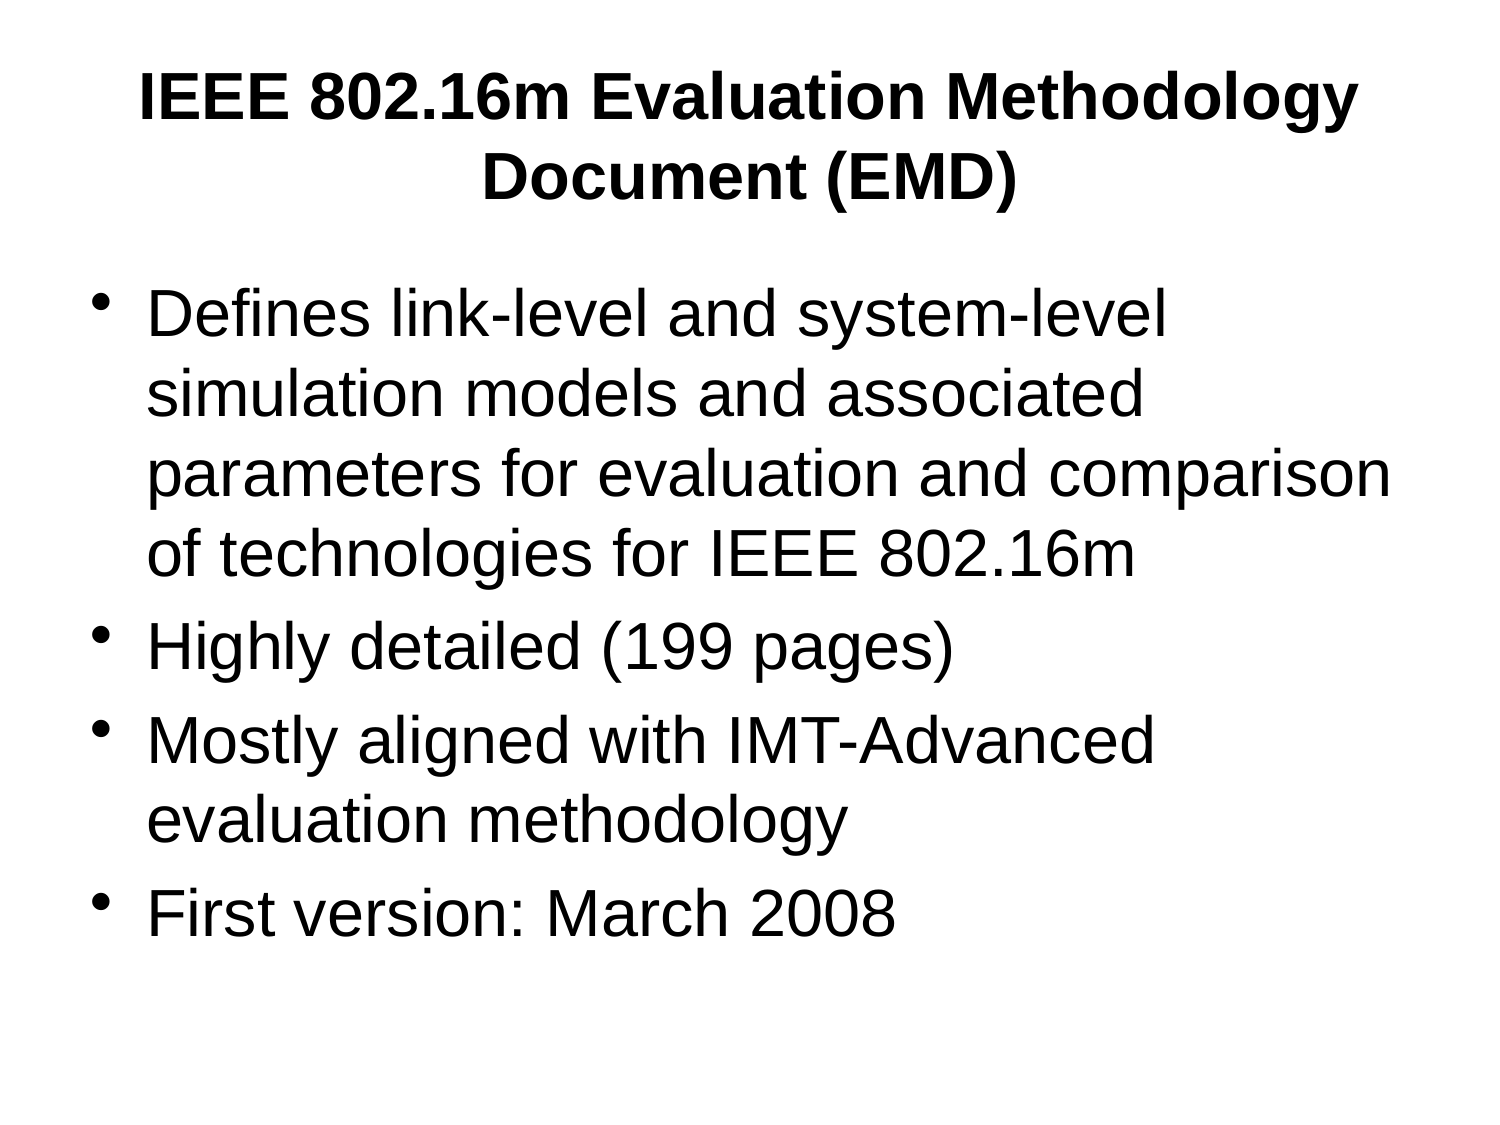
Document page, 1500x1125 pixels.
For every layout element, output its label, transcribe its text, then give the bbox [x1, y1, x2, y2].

list Defines link-level and system-level simulation models and associated parameters for evaluation and comparison of technologies for IEEE 802.16m Highly detailed (199 pages) Mostly aligned with IMT-Advanced evaluation methodology First version: March 2008 [75, 262, 1425, 1125]
title IEEE 802.16m Evaluation Methodology Document (EMD) [75, 45, 1425, 233]
